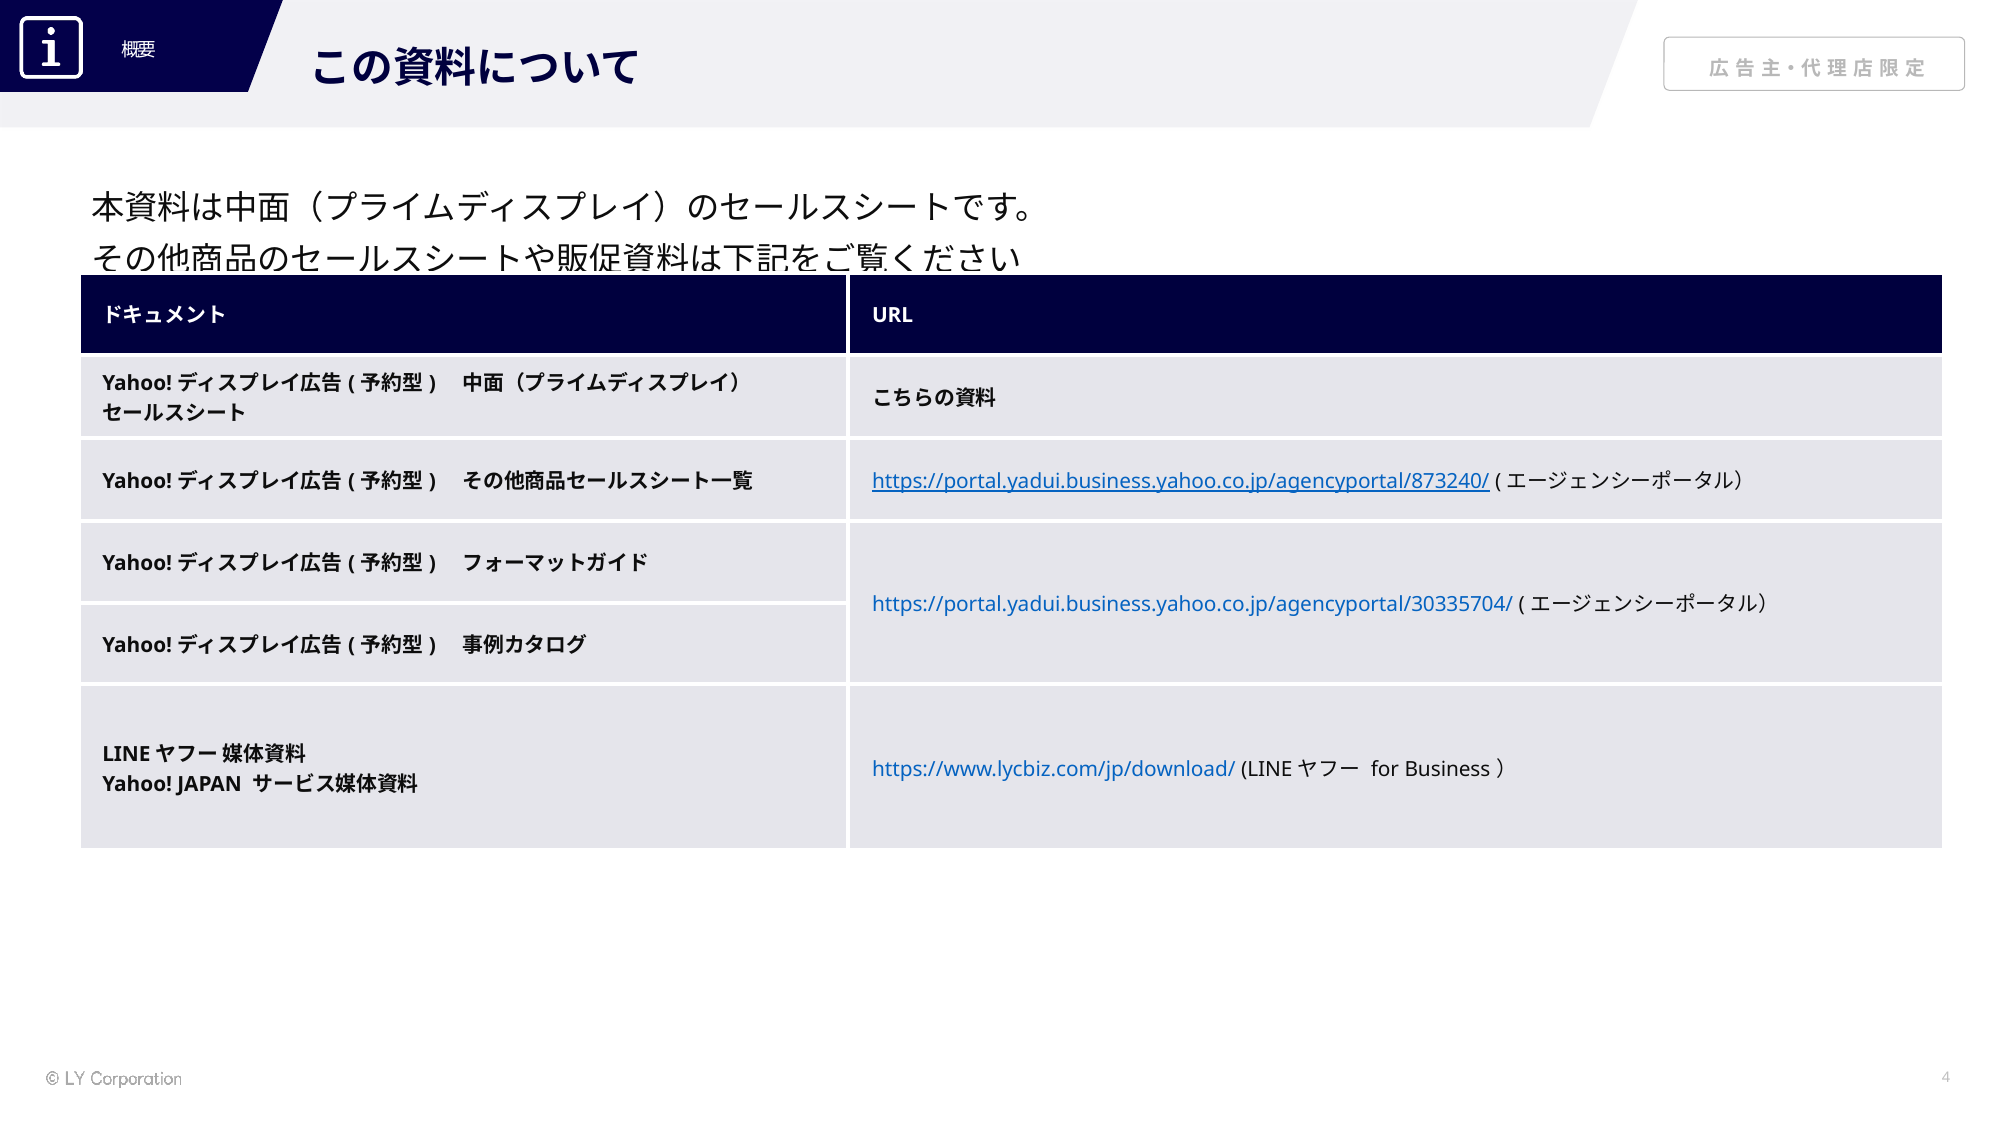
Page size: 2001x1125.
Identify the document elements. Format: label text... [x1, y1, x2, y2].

text_box 本資料は中面（プライムディスプレイ）のセールスシートです。 その他商品のセールスシートや販促資料は下記をご覧ください [91, 174, 1863, 271]
table_cell こちらの資料 [850, 357, 1942, 436]
table_cell https://www.lycbiz.com/jp/download/ (LINEヤフー for Business） [850, 686, 1942, 848]
table_header URL [850, 275, 1942, 353]
table_cell https://portal.yadui.business.yahoo.co.jp/agencyportal/873240/ (エージェンシーポータル） [850, 440, 1942, 519]
table_cell Yahoo!ディスプレイ広告(予約型) その他商品セールスシート一覧 [81, 440, 846, 519]
list この資料について [309, 41, 1645, 97]
list 概要 [97, 13, 180, 81]
table_cell https://portal.yadui.business.yahoo.co.jp/agencyportal/30335704/ (エージェンシーポータル） [850, 523, 1942, 682]
picture [46, 1071, 181, 1088]
table_cell LINEヤフー 媒体資料 Yahoo! JAPAN サービス媒体資料 [81, 686, 846, 848]
table_cell Yahoo!ディスプレイ広告(予約型) 中面（プライムディスプレイ） セールスシート [81, 357, 846, 436]
table_cell Yahoo!ディスプレイ広告(予約型) 事例カタログ [81, 605, 846, 682]
table_header ドキュメント [81, 275, 846, 353]
table_cell Yahoo!ディスプレイ広告(予約型) フォーマットガイド [81, 523, 846, 601]
picture [9, 5, 92, 87]
